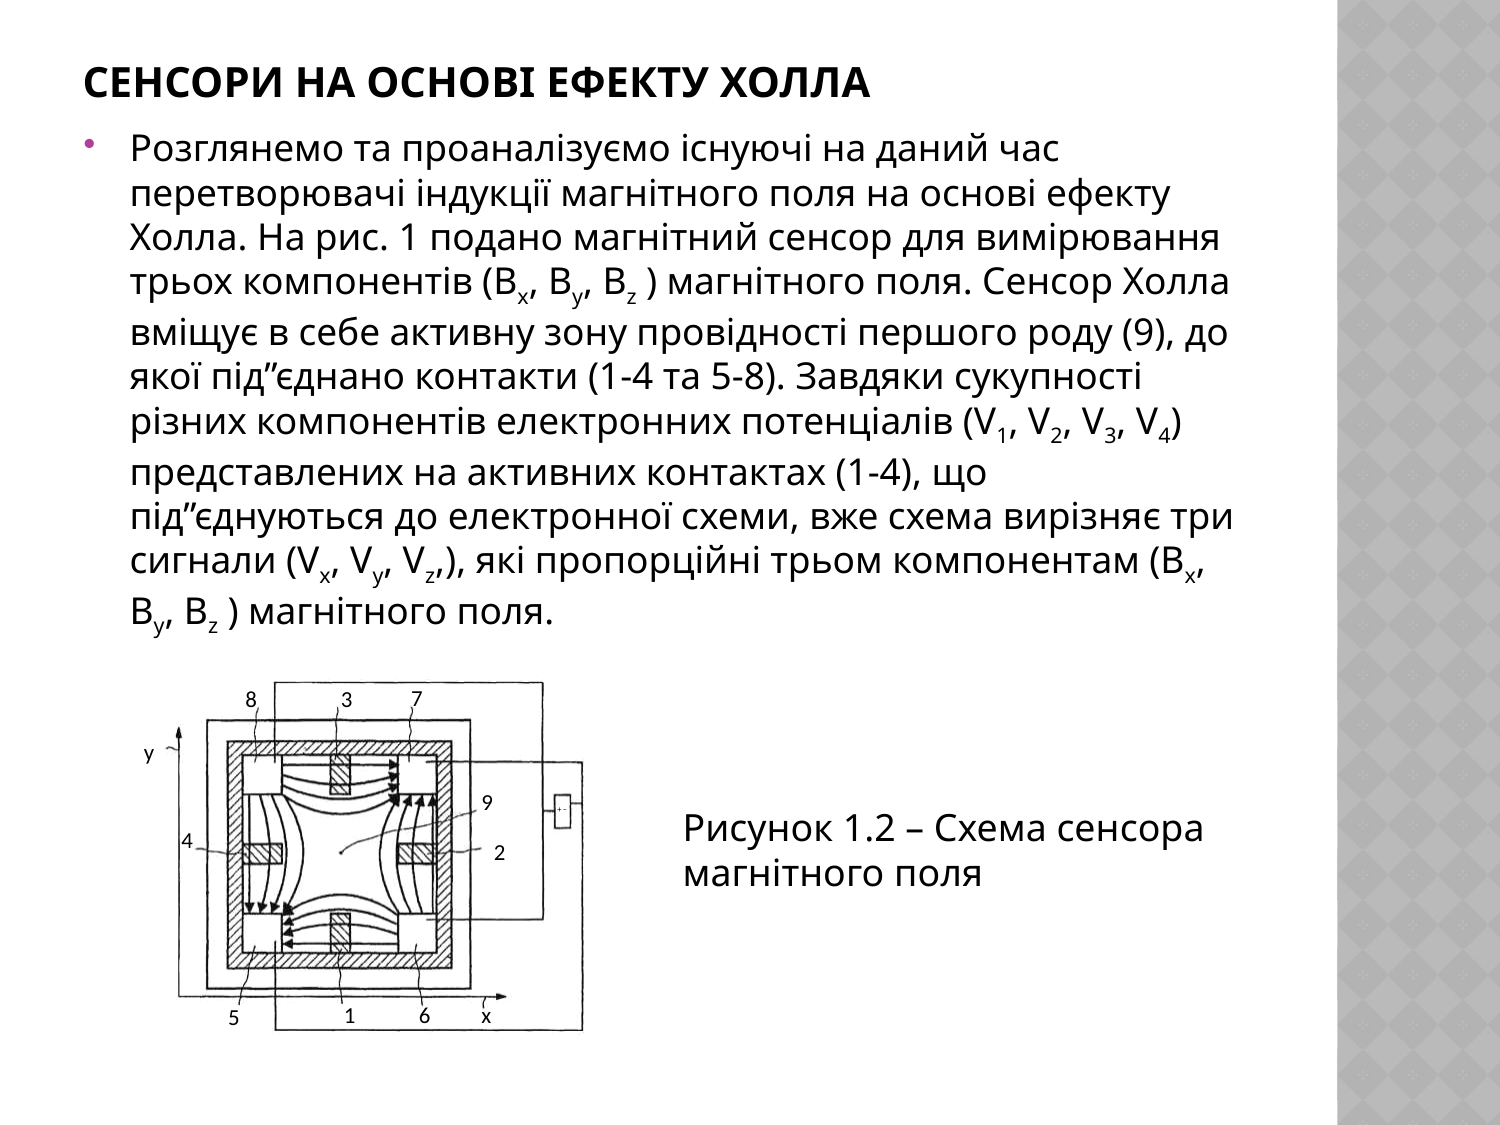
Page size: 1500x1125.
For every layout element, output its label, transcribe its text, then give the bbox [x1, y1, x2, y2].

list Розглянемо та проаналізуємо існуючі на даний час перетворювачі індукції магнітного поля на основі ефекту Холла. На рис. 1 подано магнітний сенсор для вимірювання трьох компонентів (Вх, Ву, Вz ) магнітного поля. Сенсор Холла вміщує в себе активну зону провідності першого роду (9), до якої під”єднано контакти (1-4 та 5-8). Завдяки сукупності різних компонентів електронних потенціалів (V1, V2, V3, V4) представлених на активних контактах (1-4), що під”єднуються до електронної схеми, вже схема вирізняє три сигнали (Vх, Vу, Vz,), які пропорційні трьом компонентам (Вх, Ву, Вz ) магнітного поля. [70, 117, 1258, 657]
text_box Рисунок 1.2 – Схема сенсора магнітного поля [667, 796, 1301, 947]
title Сенсори на основі ефекту Холла [75, 52, 1263, 106]
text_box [128, 667, 599, 1056]
